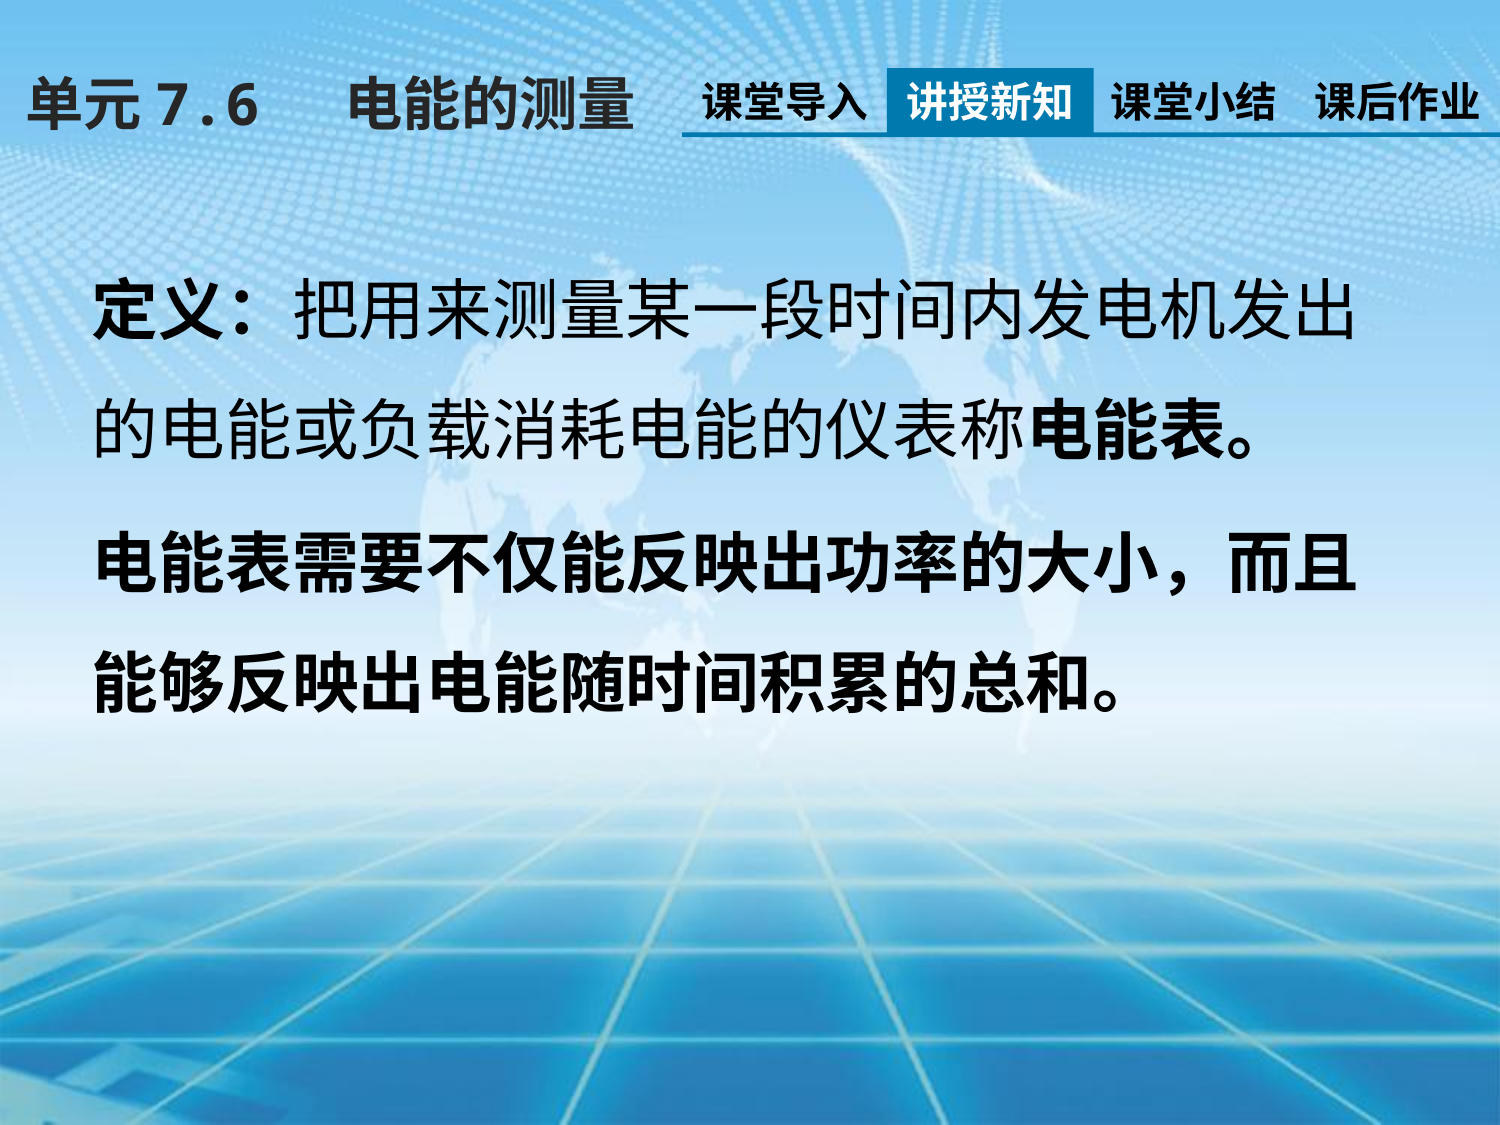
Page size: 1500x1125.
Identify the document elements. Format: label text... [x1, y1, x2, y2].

picture [0, 0, 1500, 1125]
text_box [10, 59, 1500, 146]
text_box 定义：把用来测量某一段时间内发电机发出的电能或负载消耗电能的仪表称电能表。 电能表需要不仅能反映出功率的大小，而且能够反映出电能随时间积累的总和。 [76, 219, 1424, 799]
